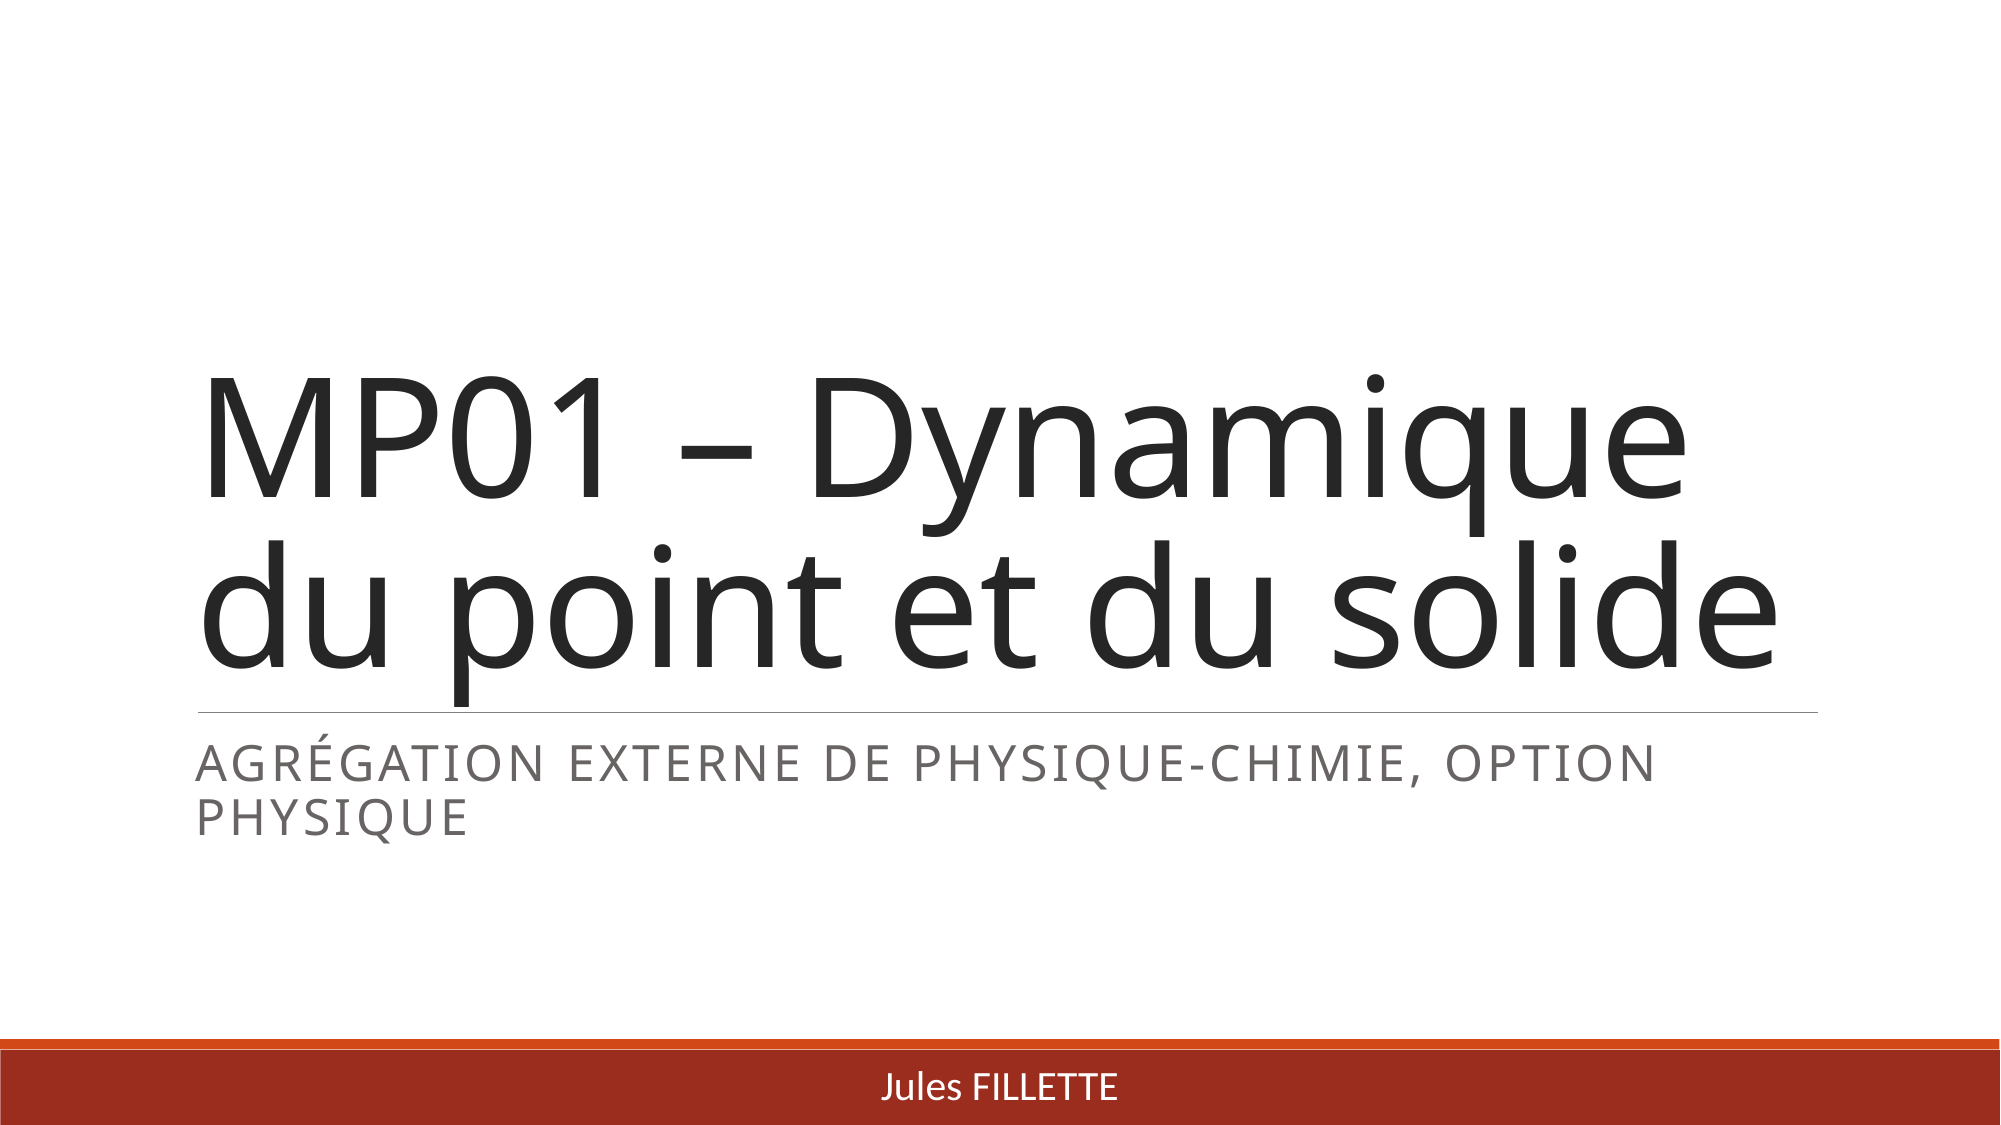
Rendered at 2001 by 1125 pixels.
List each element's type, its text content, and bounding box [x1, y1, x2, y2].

text_box Jules FILLETTE [0, 1056, 2000, 1125]
title MP01 – Dynamique du point et du solide [180, 124, 1830, 710]
subtitle Agrégation externe de Physique-chimie, option Physique [180, 730, 1831, 919]
